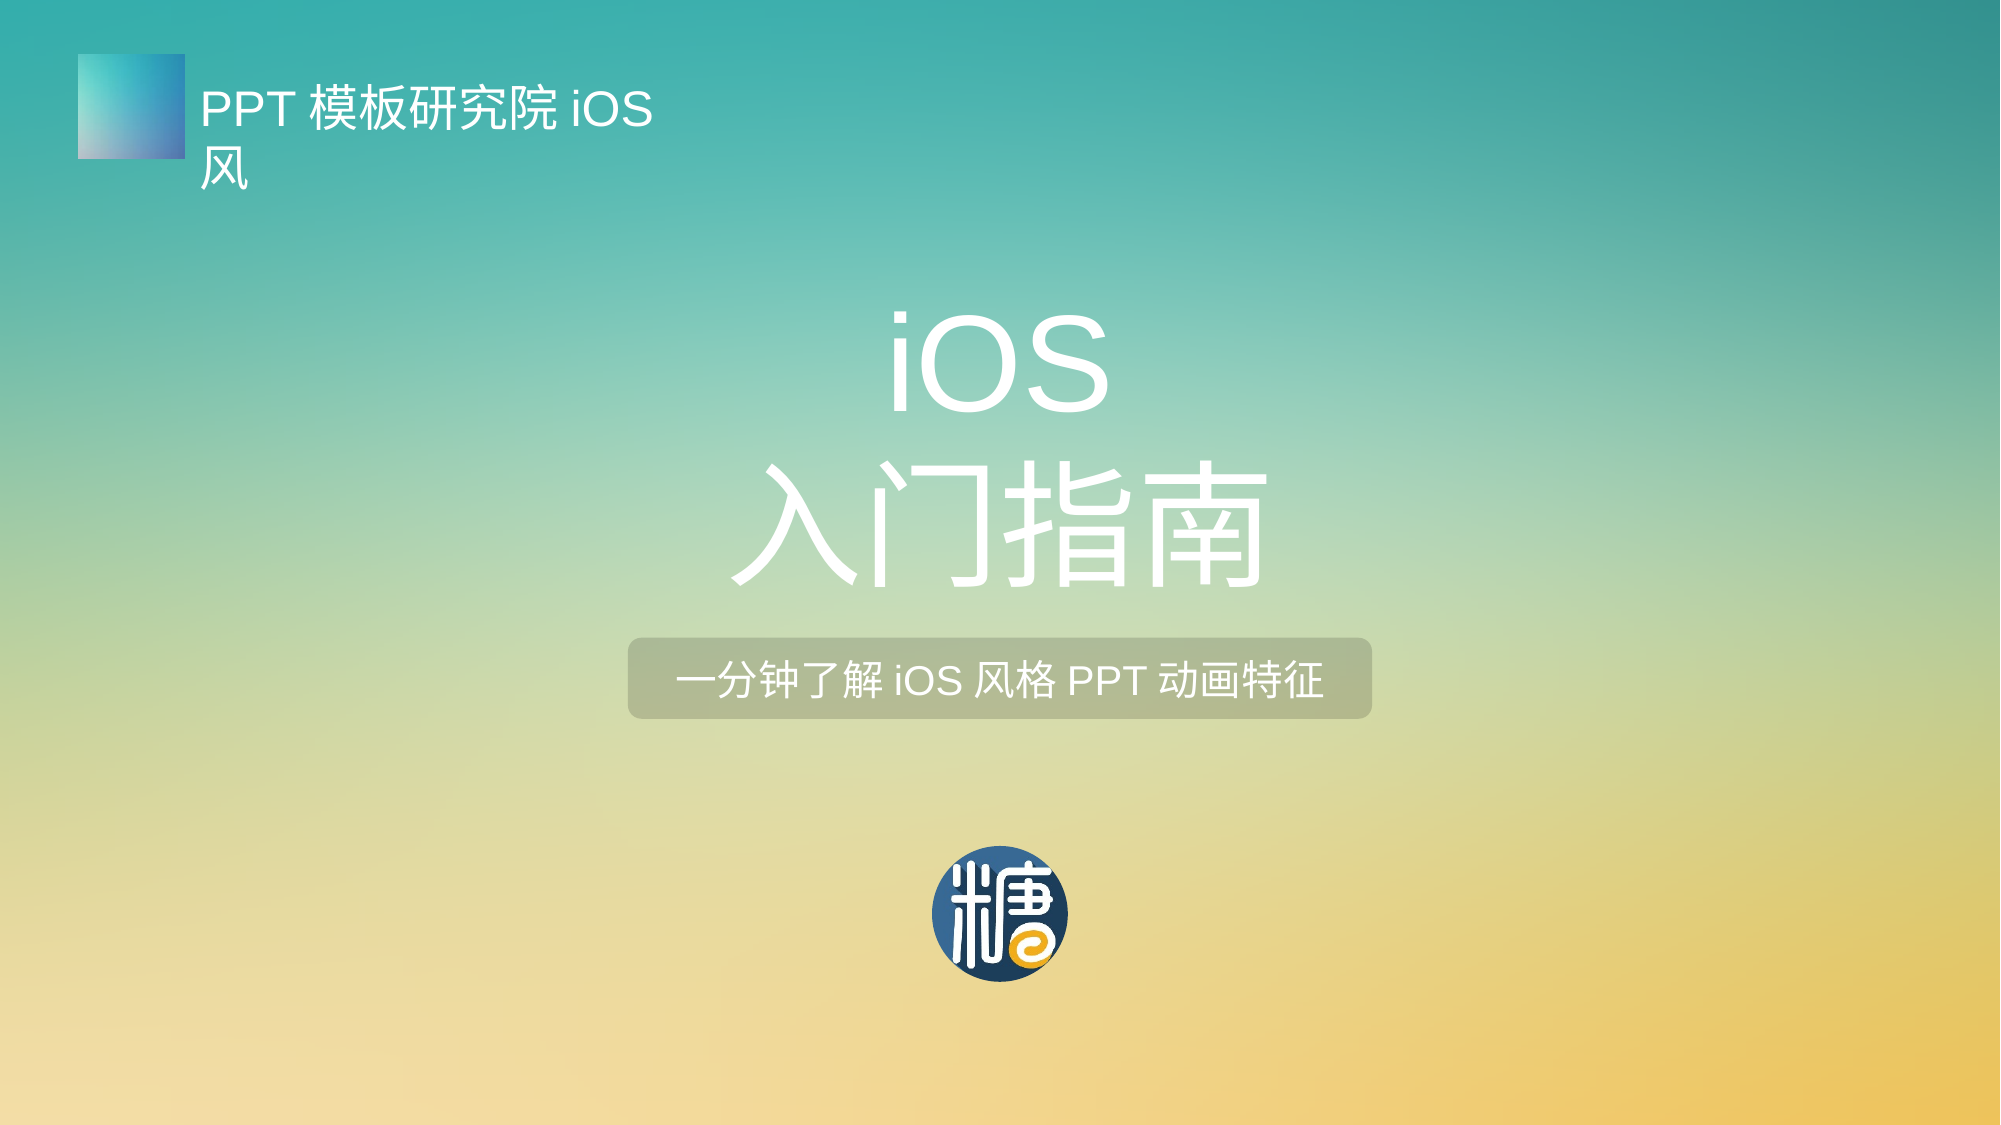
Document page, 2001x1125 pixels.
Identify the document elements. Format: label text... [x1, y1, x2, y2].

text_box PPT模板研究院iOS风 [184, 68, 712, 204]
text_box iOS 入门指南 [350, 267, 1650, 612]
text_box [627, 637, 1373, 719]
picture [0, 0, 2000, 1125]
